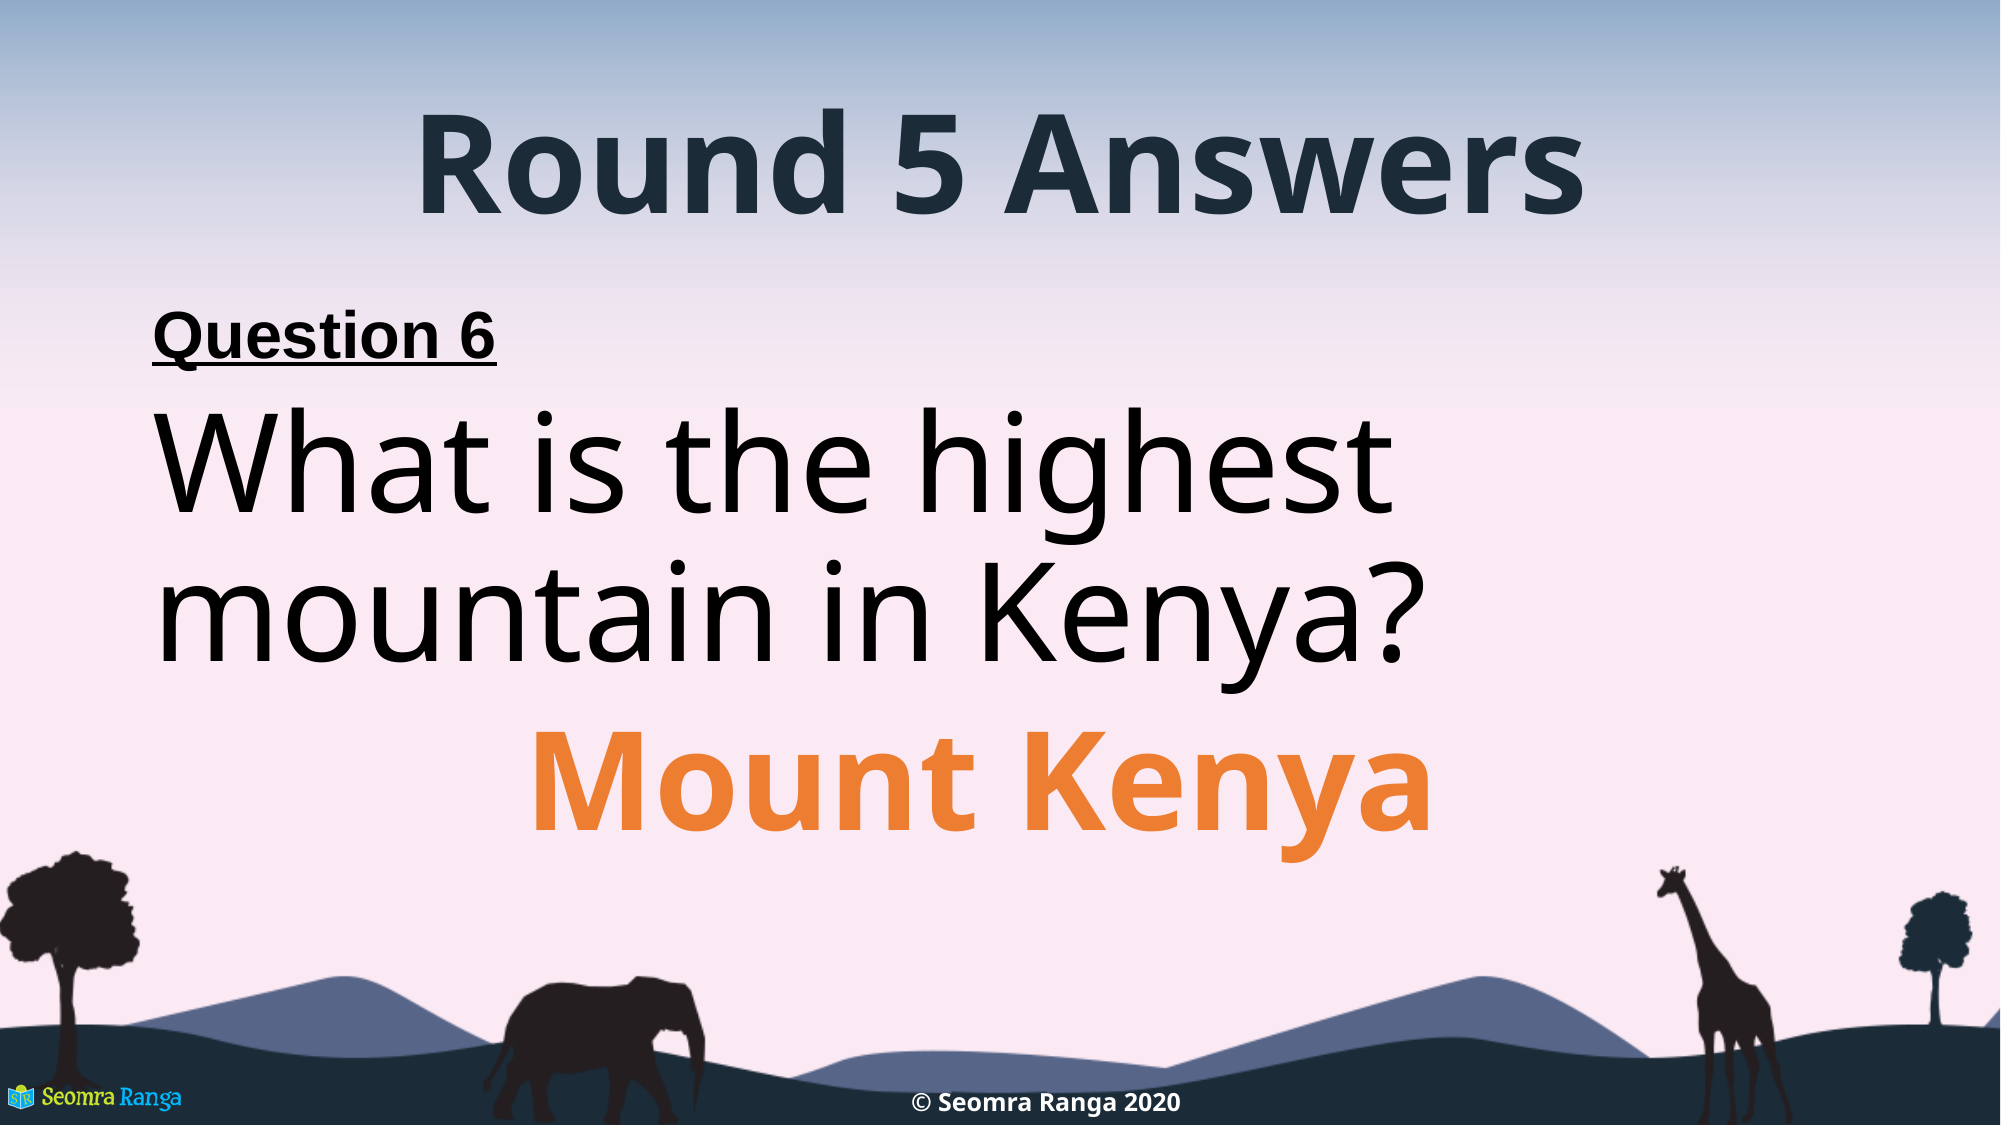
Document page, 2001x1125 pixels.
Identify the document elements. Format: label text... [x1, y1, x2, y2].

text_box © Seomra Ranga 2020 www.seomraranga.com [762, 1079, 1330, 1125]
title Round 5 Answers [137, 59, 1863, 278]
picture [0, 0, 2001, 1125]
list Question 6 What is the highest mountain in Kenya? Mount Kenya [137, 293, 1863, 1014]
